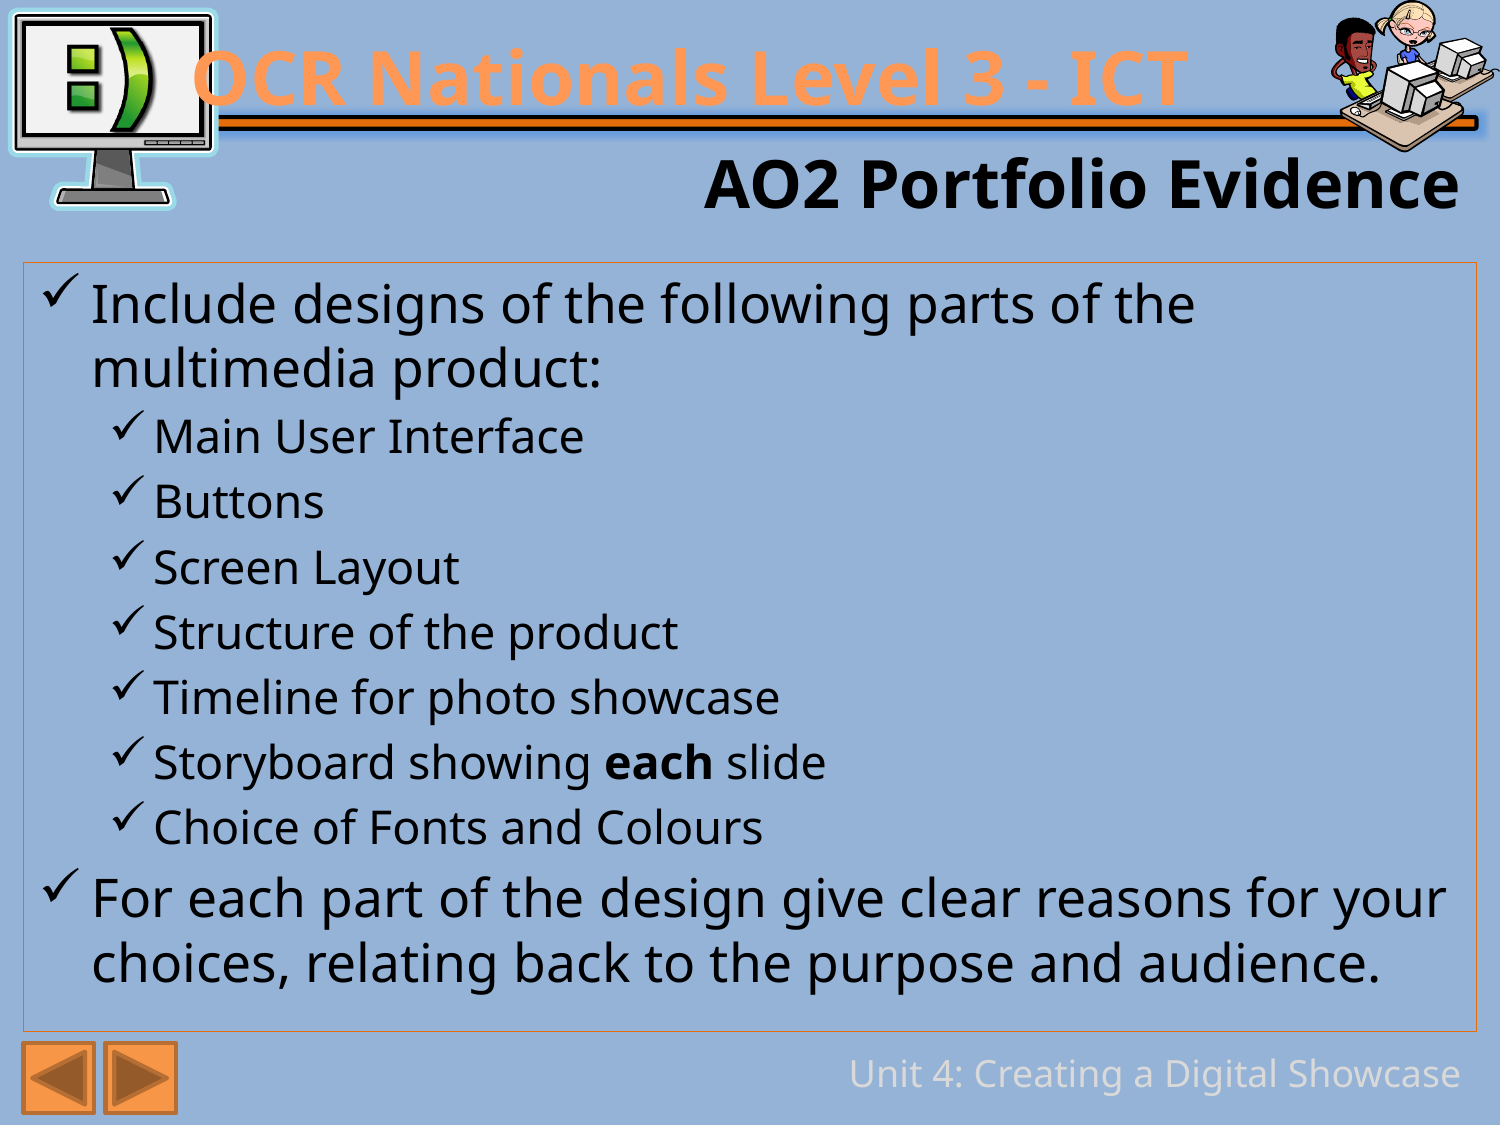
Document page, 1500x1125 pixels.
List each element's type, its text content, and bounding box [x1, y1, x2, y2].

title AO2 Portfolio Evidence [187, 117, 1477, 247]
list Include designs of the following parts of the multimedia product: Main User Interface Buttons Screen Layout Structure of the product Timeline for photo showcase Storyboard showing each slide Choice of Fonts and Colours For each part of the design give clear reasons for your choices, relating back to the purpose and audience. [23, 262, 1477, 1032]
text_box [1321, 0, 1500, 153]
picture [48, 21, 172, 139]
